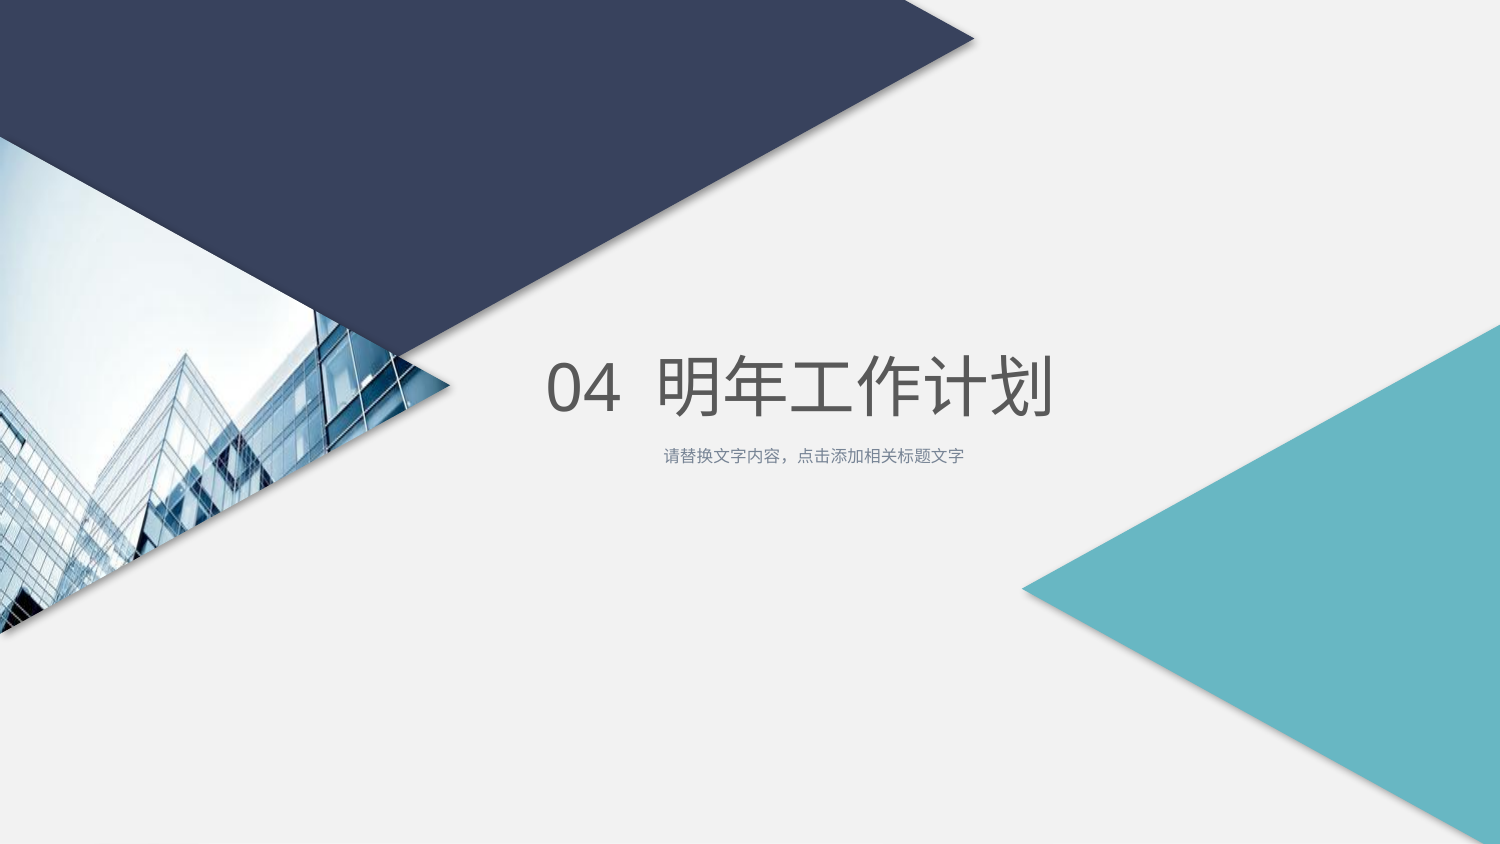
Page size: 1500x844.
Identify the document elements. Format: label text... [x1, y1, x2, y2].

text_box [1019, 322, 1500, 844]
text_box [0, 0, 977, 355]
text_box 04 明年工作计划 [545, 344, 1270, 425]
text_box 请替换文字内容，点击添加相关标题文字 [663, 445, 1120, 466]
text_box [0, 134, 453, 636]
